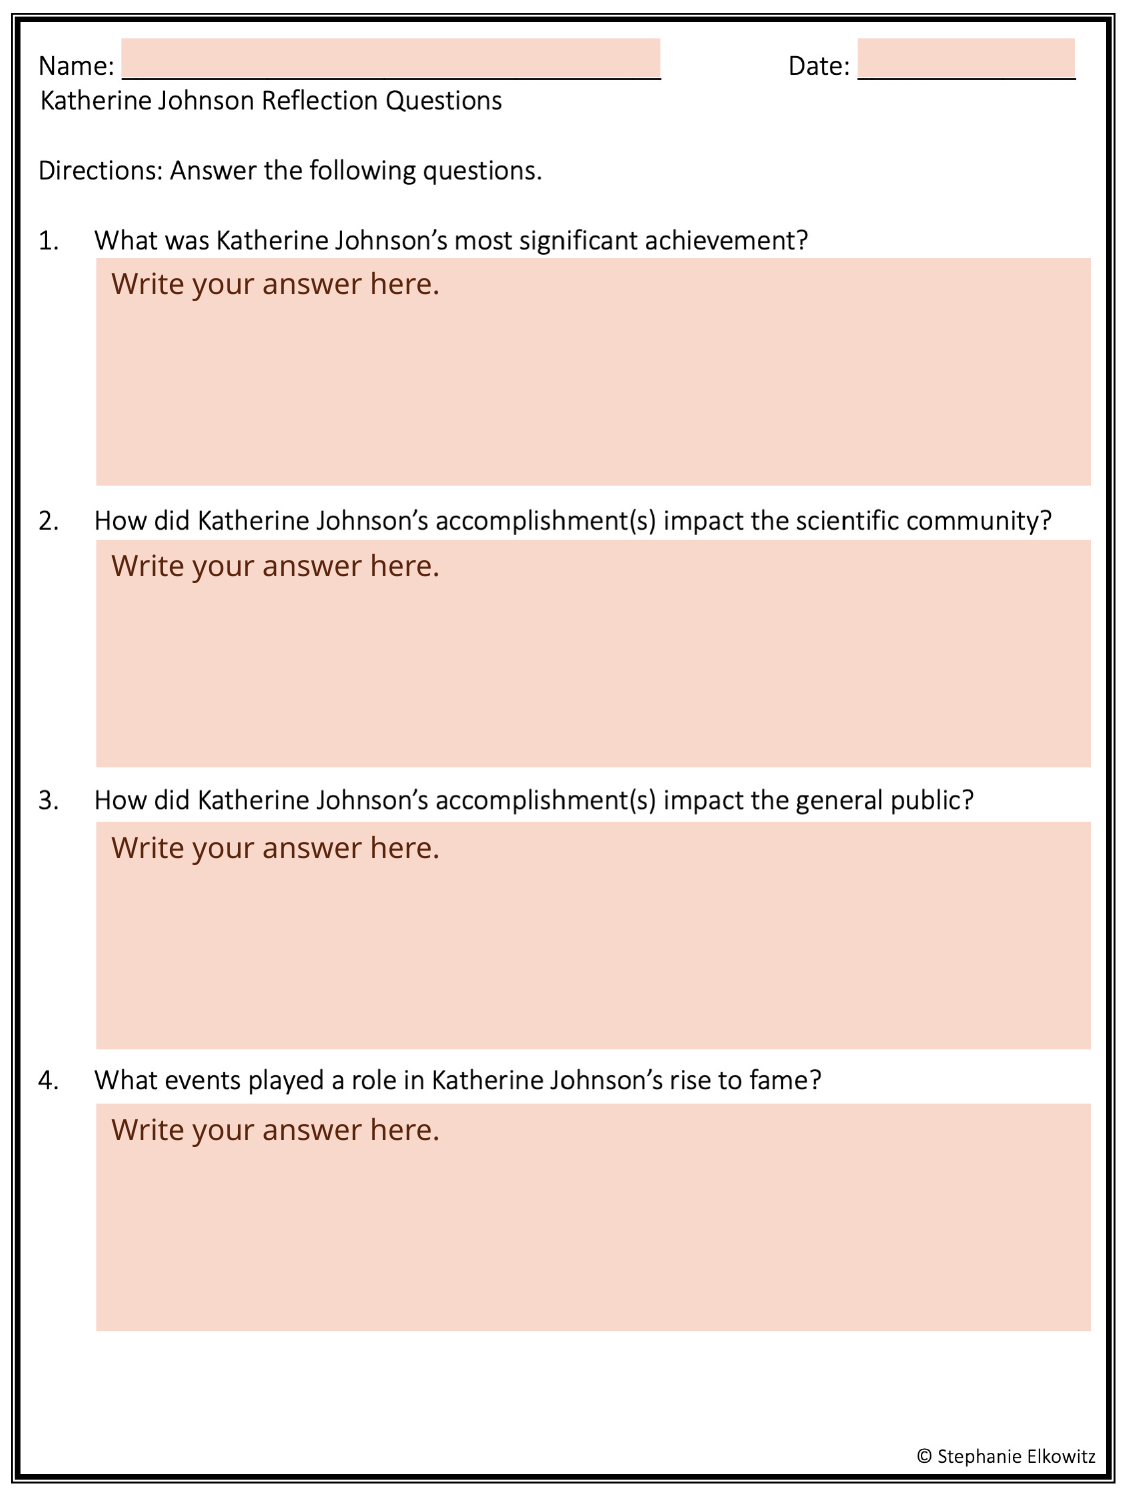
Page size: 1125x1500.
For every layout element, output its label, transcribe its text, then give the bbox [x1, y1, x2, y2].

text_box Write your answer here. [95, 1103, 1092, 1332]
text_box Write your answer here. [95, 821, 1092, 1050]
text_box [857, 37, 1076, 78]
text_box Write your answer here. [95, 257, 1092, 487]
text_box Write your answer here. [95, 539, 1092, 769]
text_box [120, 37, 662, 78]
picture [0, 0, 1125, 1500]
